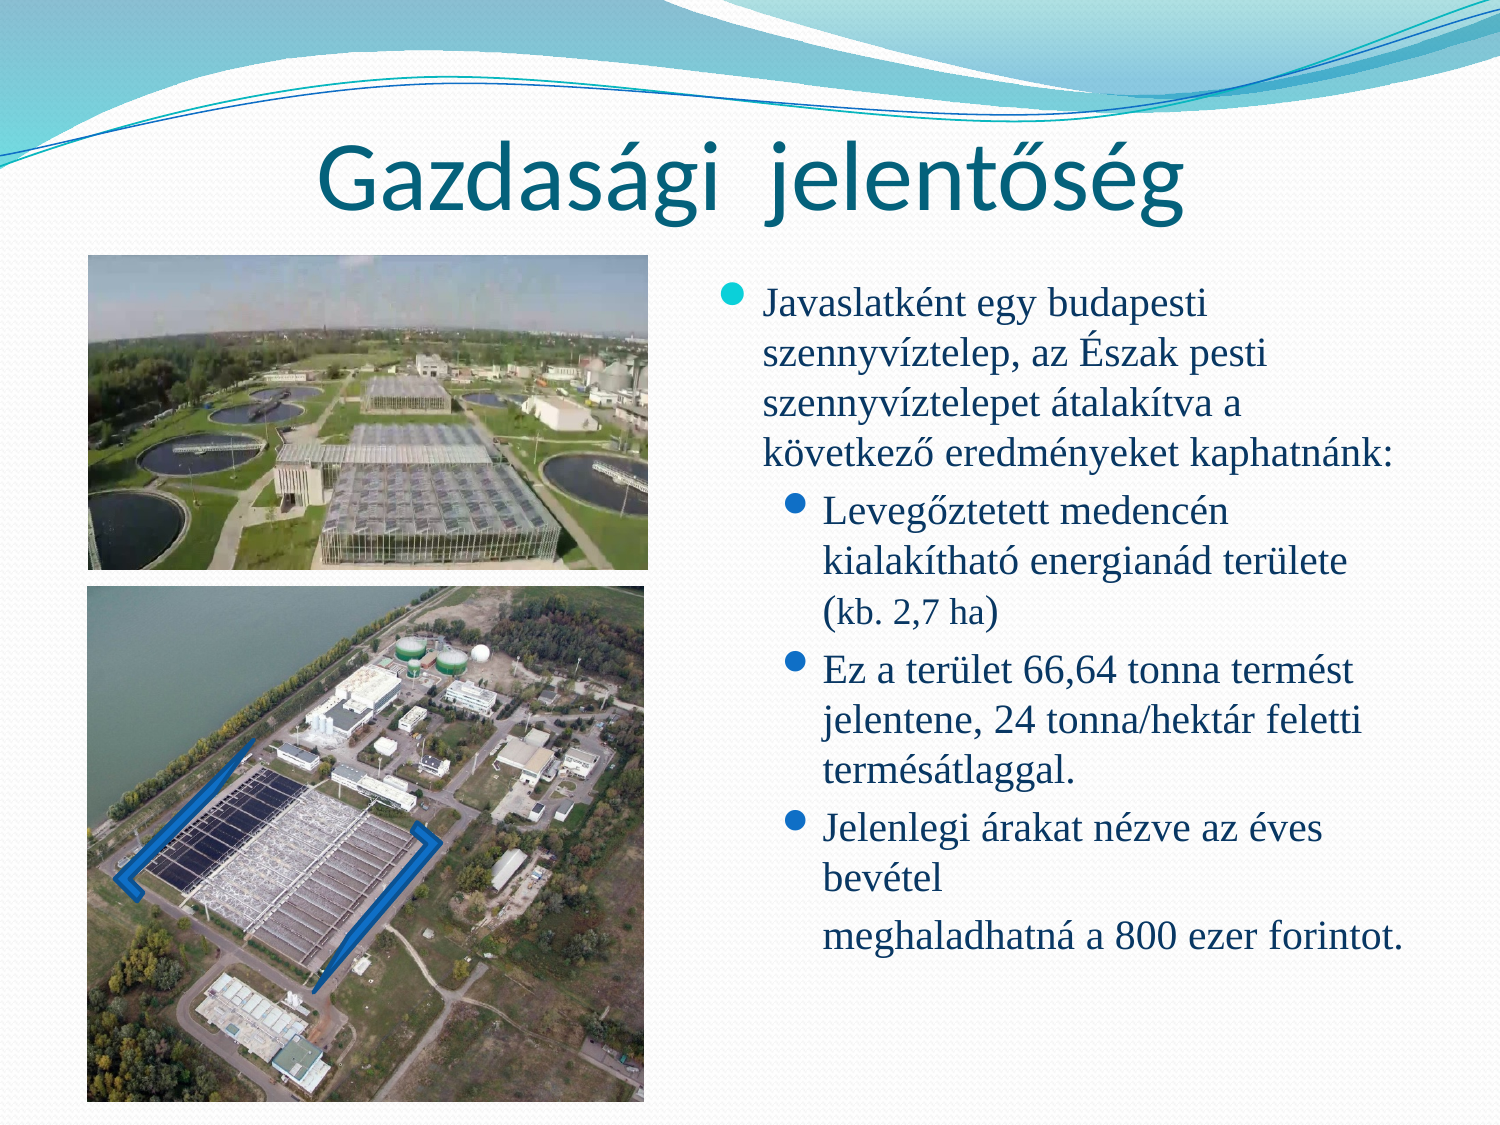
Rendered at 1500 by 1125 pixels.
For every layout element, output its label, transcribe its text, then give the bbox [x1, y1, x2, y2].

list Javaslatként egy budapesti szennyvíztelep, az Észak pesti szennyvíztelepet átalakítva a következő eredményeket kaphatnánk: Levegőztetett medencén kialakítható energianád területe (kb. 2,7 ha) Ez a terület 66,64 tonna termést jelentene, 24 tonna/hektár feletti termésátlaggal. Jelenlegi árakat nézve az éves bevétel meghaladhatná a 800 ezer forintot. [702, 267, 1425, 1038]
title Gazdasági jelentőség [76, 42, 1427, 231]
picture [87, 585, 644, 1102]
picture [88, 255, 648, 571]
